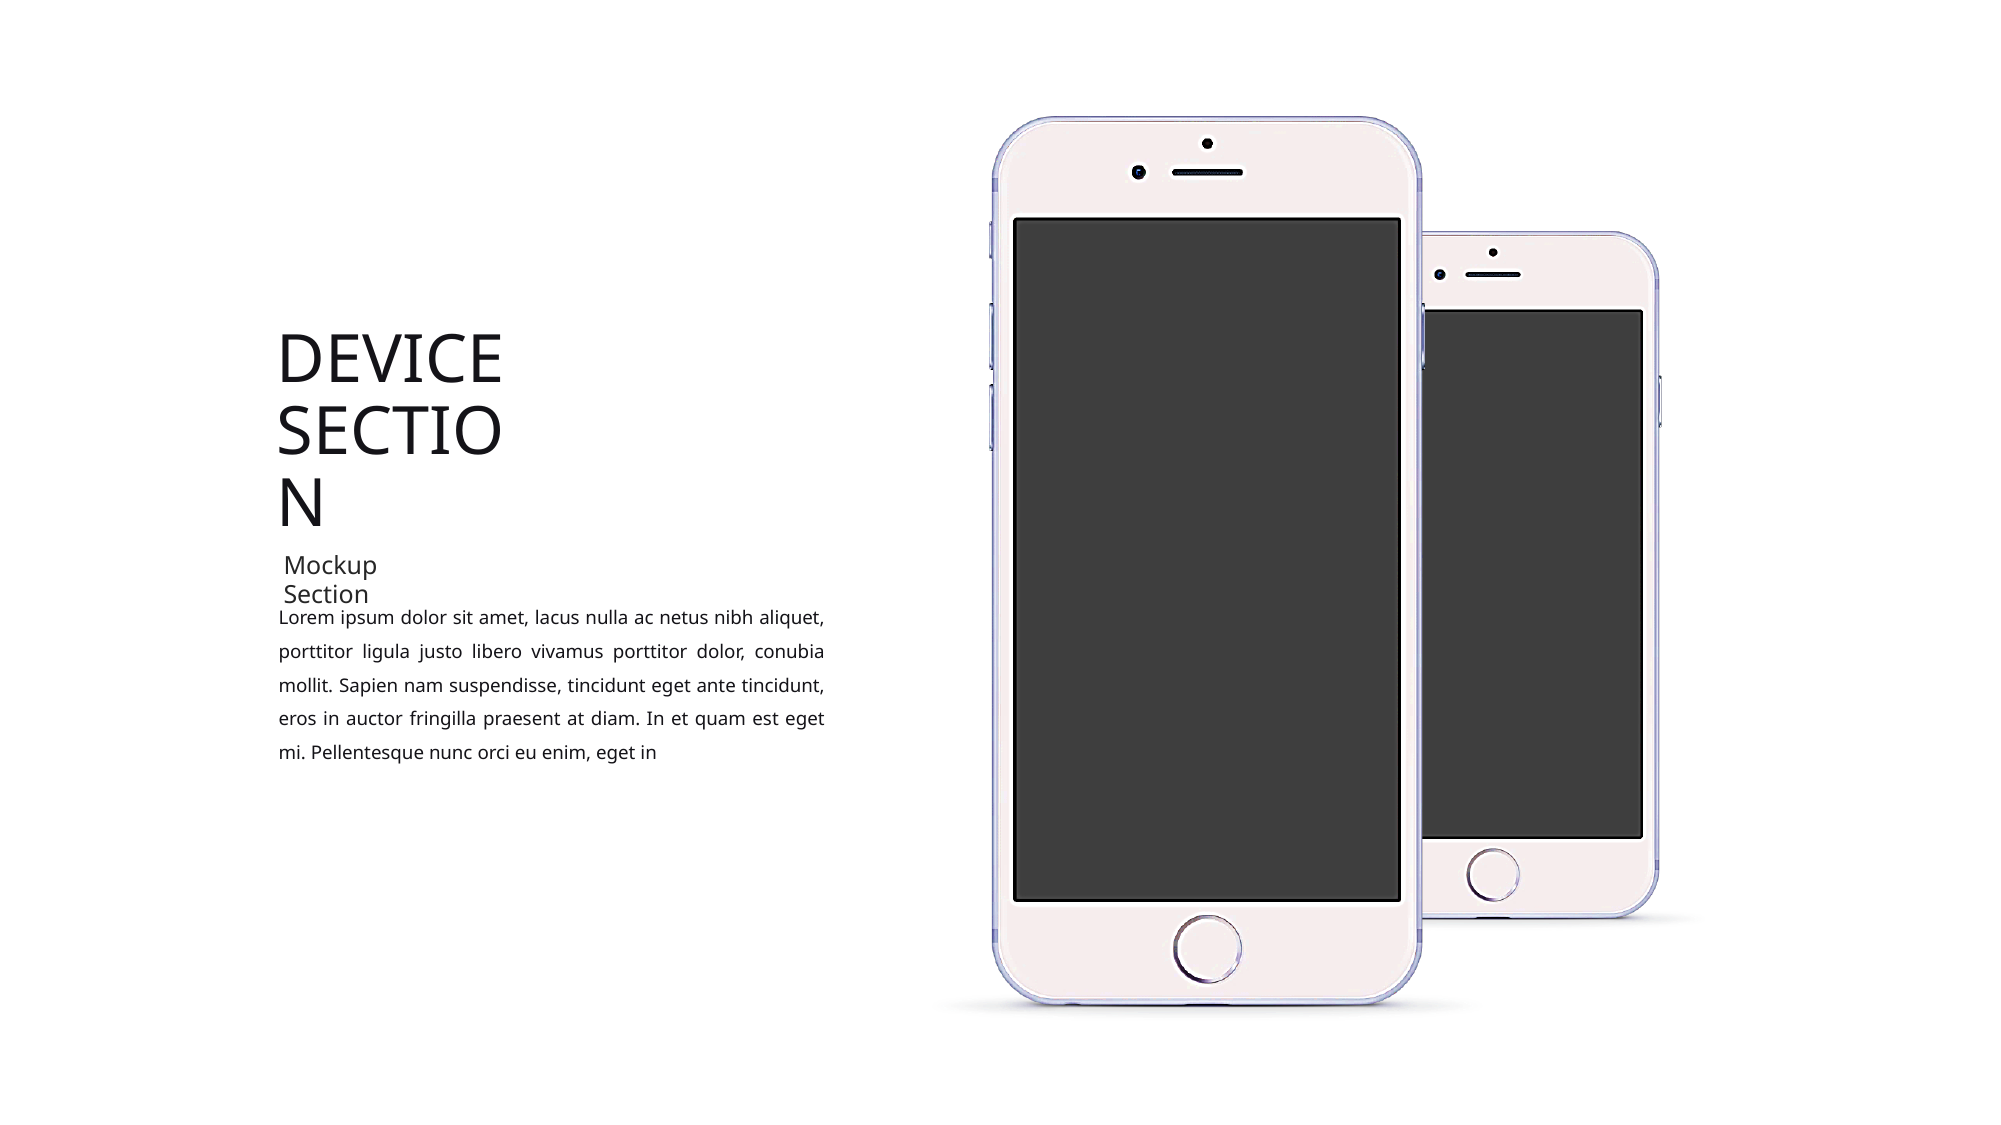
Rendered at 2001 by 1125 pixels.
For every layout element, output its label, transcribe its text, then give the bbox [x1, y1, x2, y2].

text_box DEVICE SECTION [262, 317, 555, 458]
text_box Lorem ipsum dolor sit amet, lacus nulla ac netus nibh aliquet, porttitor ligula justo libero vivamus porttitor dolor, conubia mollit. Sapien nam suspendisse, tincidunt eget ante tincidunt, eros in auctor fringilla praesent at diam. In et quam est eget mi. Pellentesque nunc orci eu enim, eget in [263, 587, 839, 771]
text_box Mockup Section [268, 541, 478, 617]
picture [889, 59, 1743, 1063]
